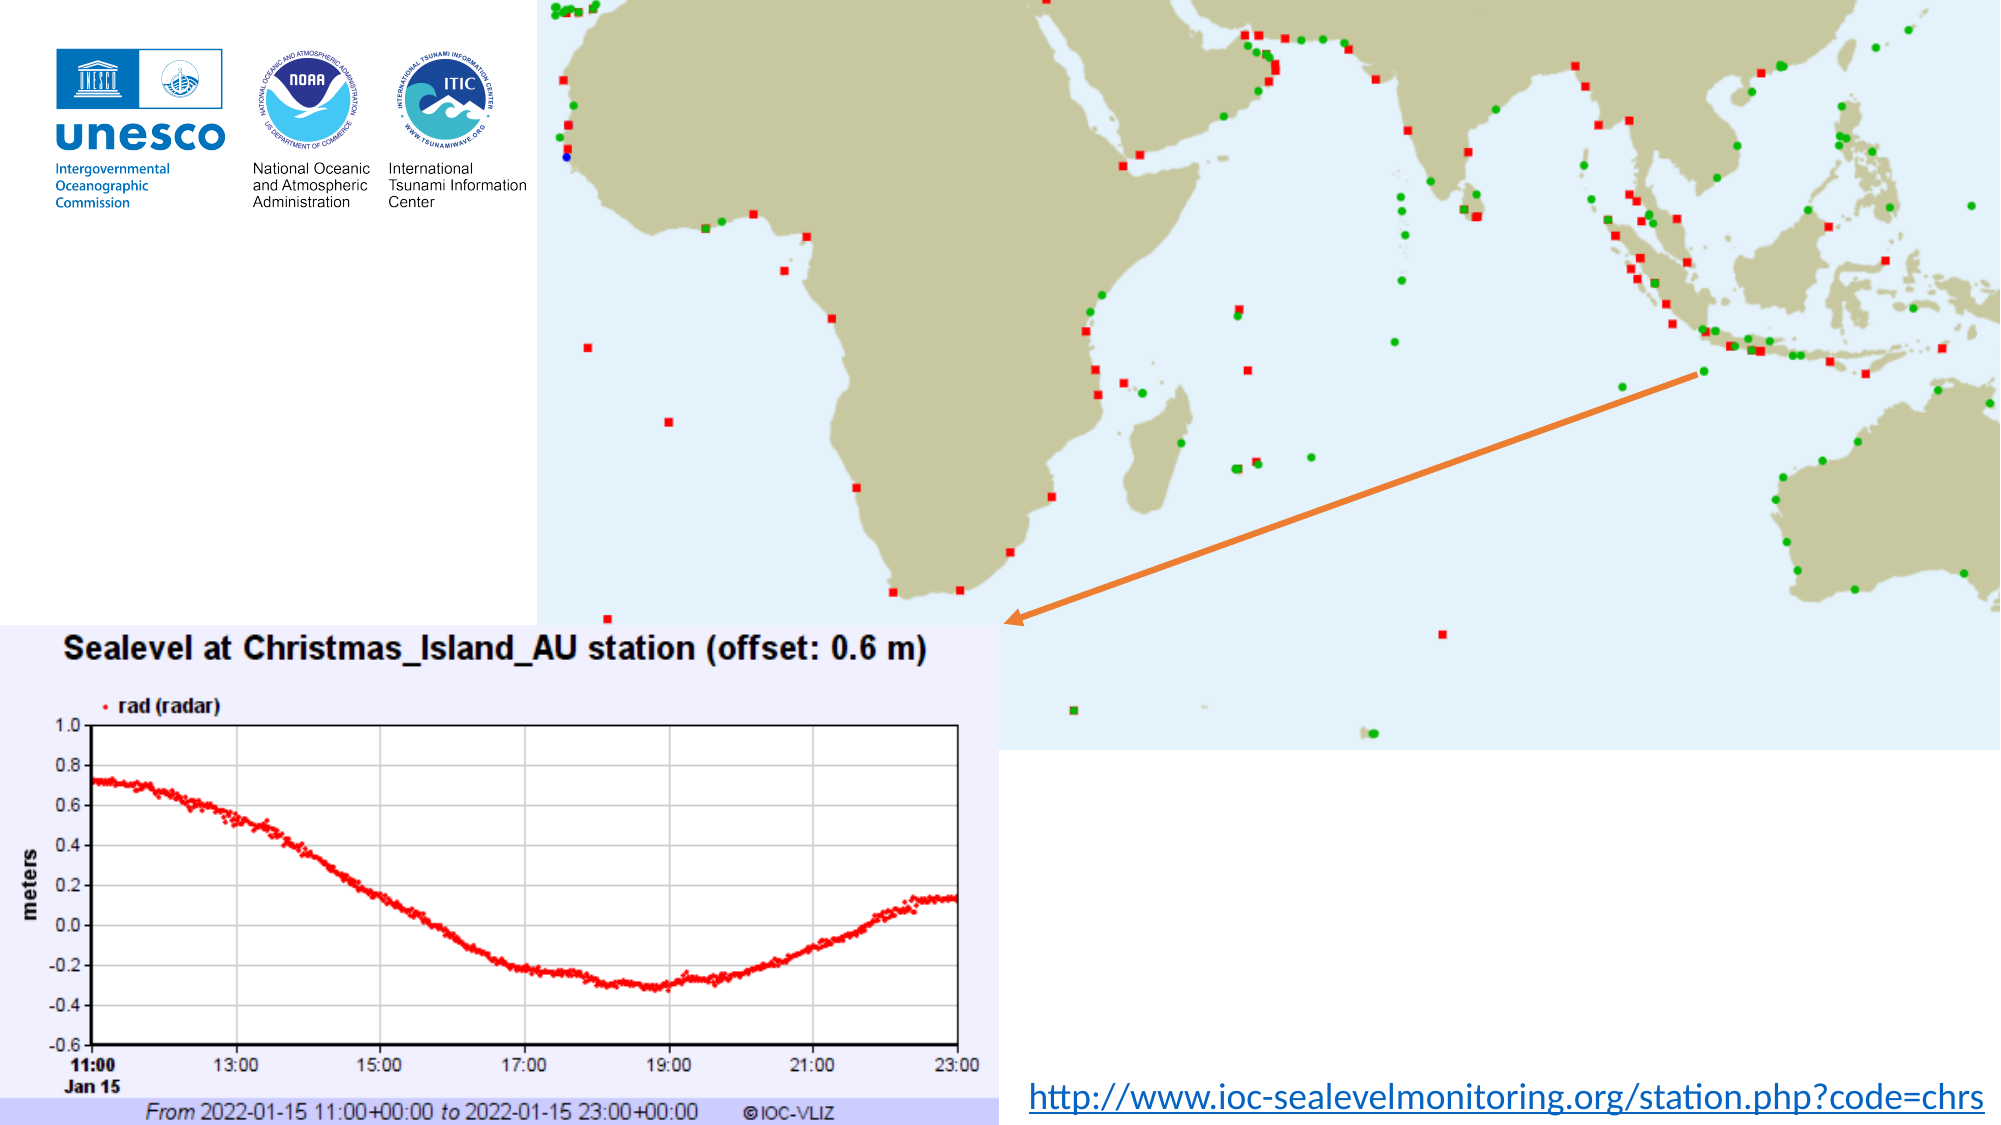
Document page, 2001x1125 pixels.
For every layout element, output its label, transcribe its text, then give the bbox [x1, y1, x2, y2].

text_box http://www.ioc-sealevelmonitoring.org/station.php?code=chrs [999, 1064, 2000, 1125]
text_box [1003, 374, 1698, 624]
picture [0, 0, 2000, 1125]
picture [43, 35, 527, 221]
